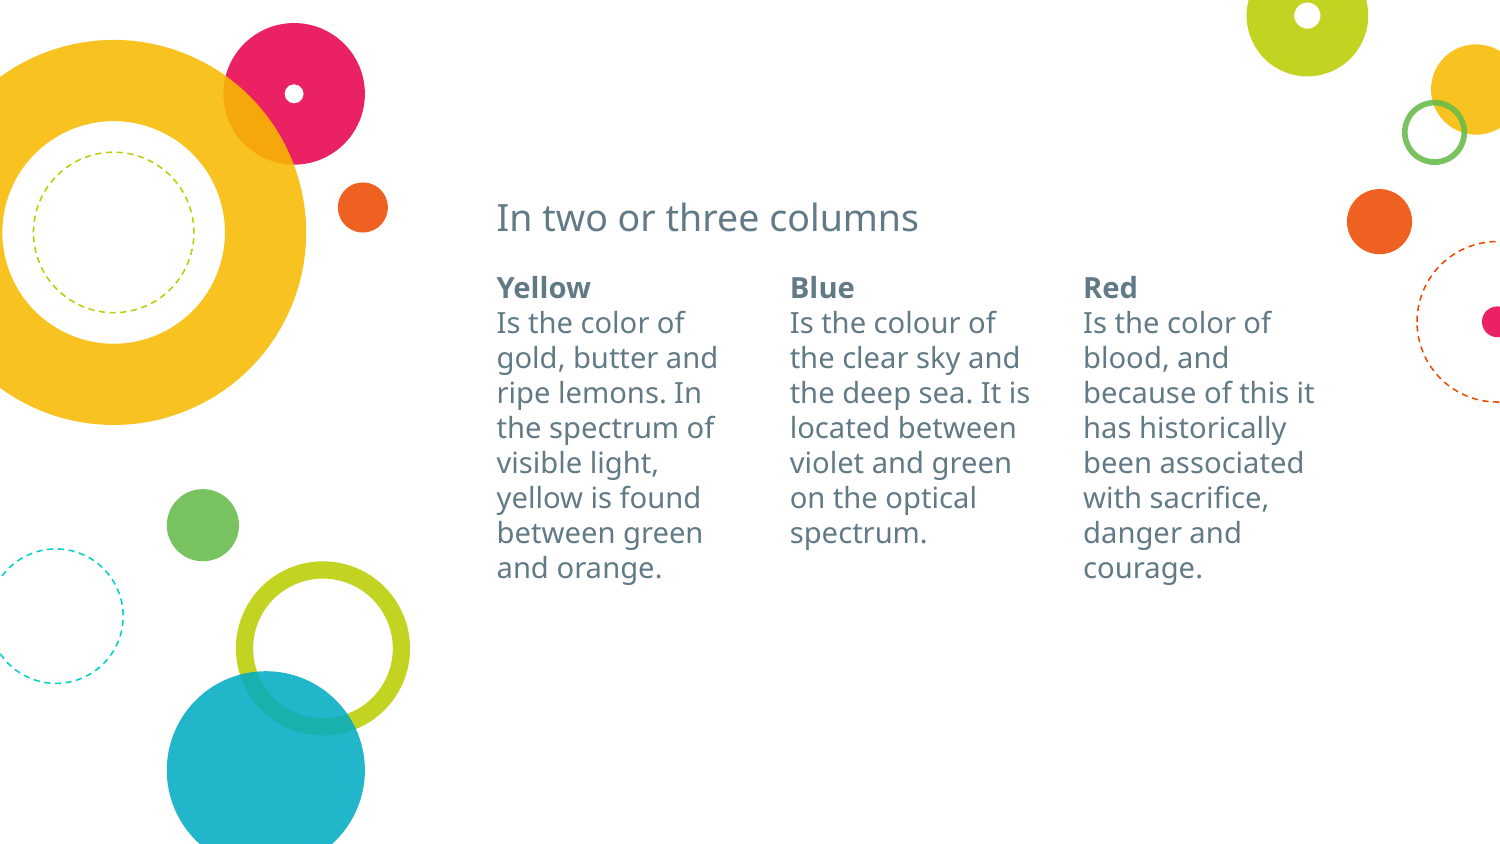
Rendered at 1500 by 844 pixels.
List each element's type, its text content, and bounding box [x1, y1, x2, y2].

title In two or three columns [481, 149, 1347, 255]
list Red Is the color of blood, and because of this it has historically been associated with sacrifice, danger and courage. [1068, 254, 1347, 808]
list Blue Is the colour of the clear sky and the deep sea. It is located between violet and green on the optical spectrum. [774, 254, 1054, 808]
list Yellow Is the color of gold, butter and ripe lemons. In the spectrum of visible light, yellow is found between green and orange. [481, 254, 761, 808]
